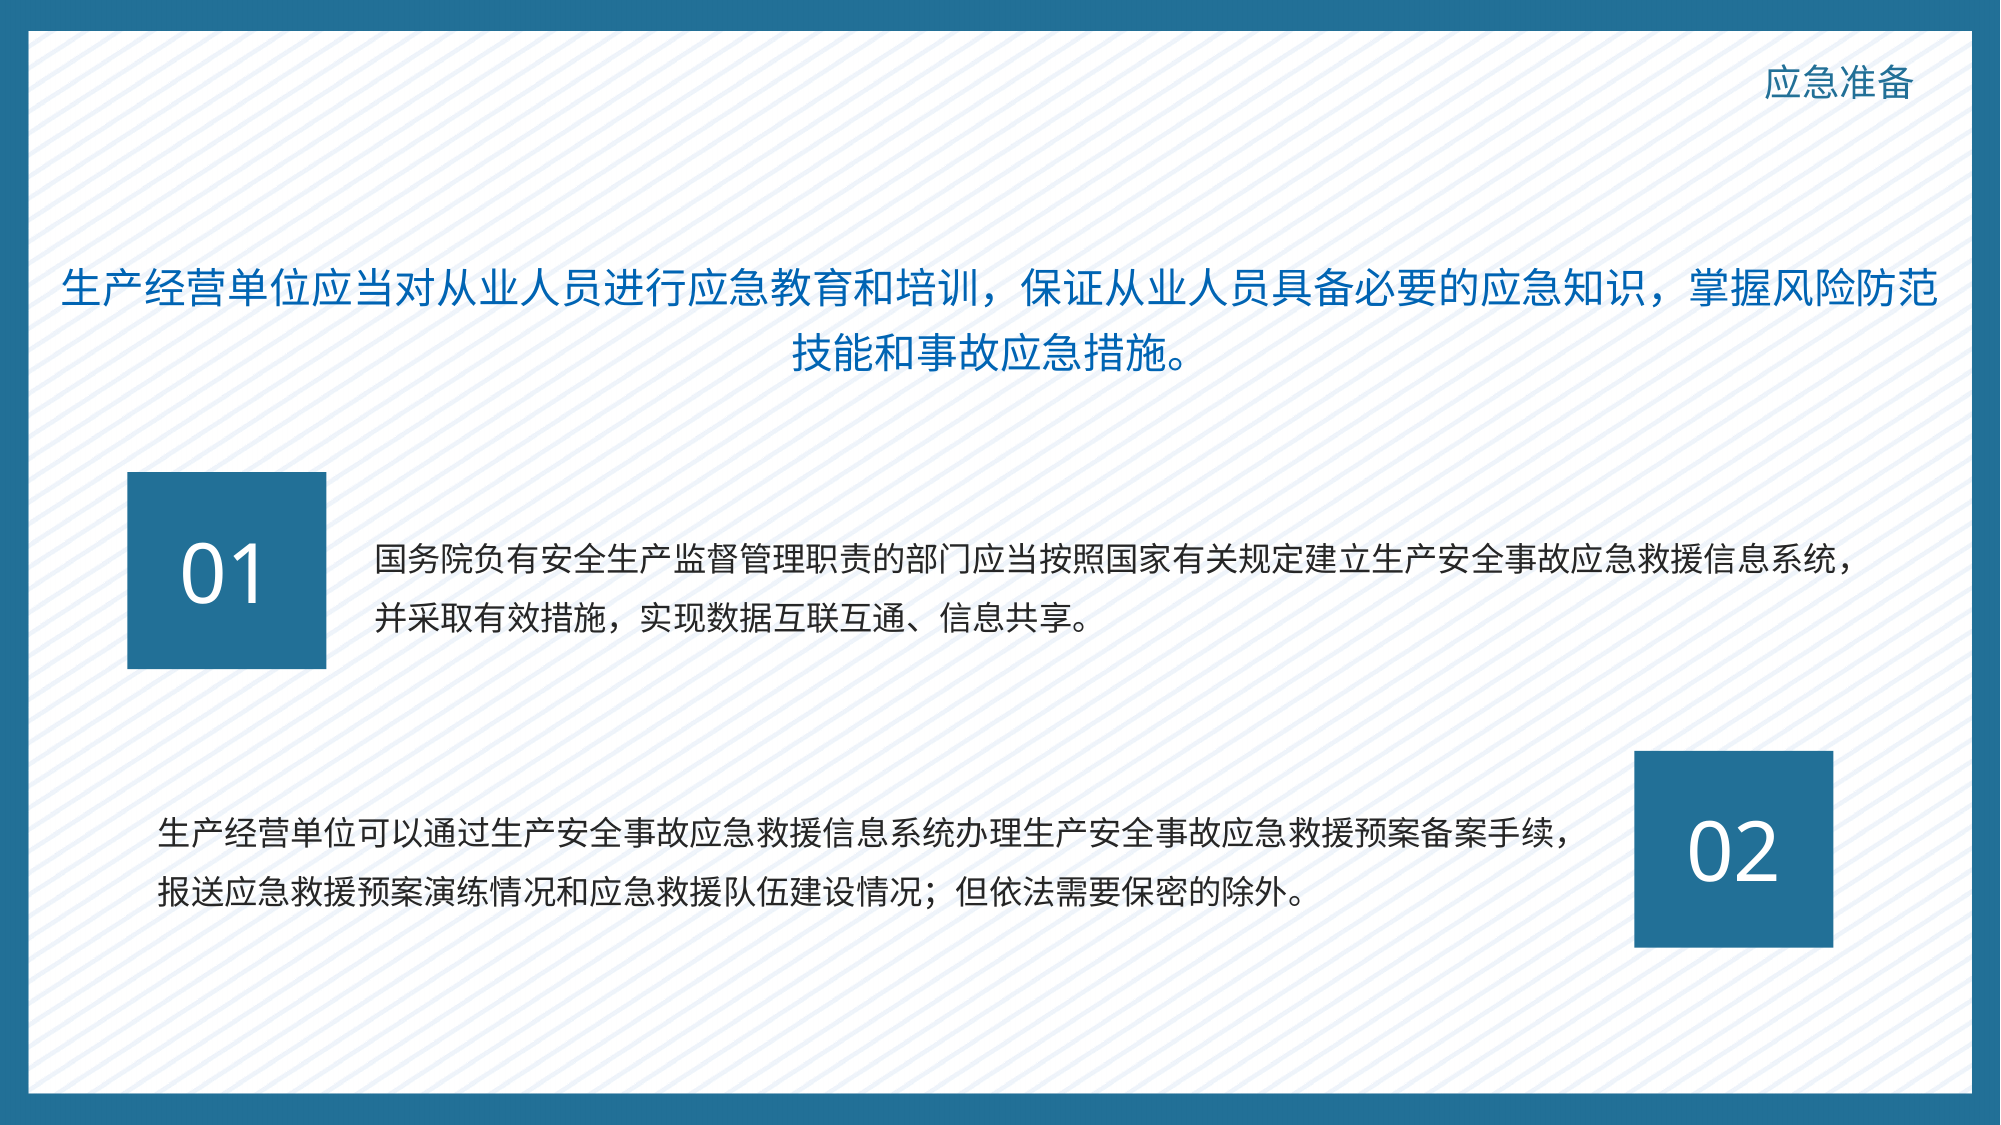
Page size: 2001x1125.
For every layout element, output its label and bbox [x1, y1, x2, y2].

text_box [1634, 750, 1834, 948]
picture [0, 0, 2000, 1125]
text_box [127, 472, 327, 670]
